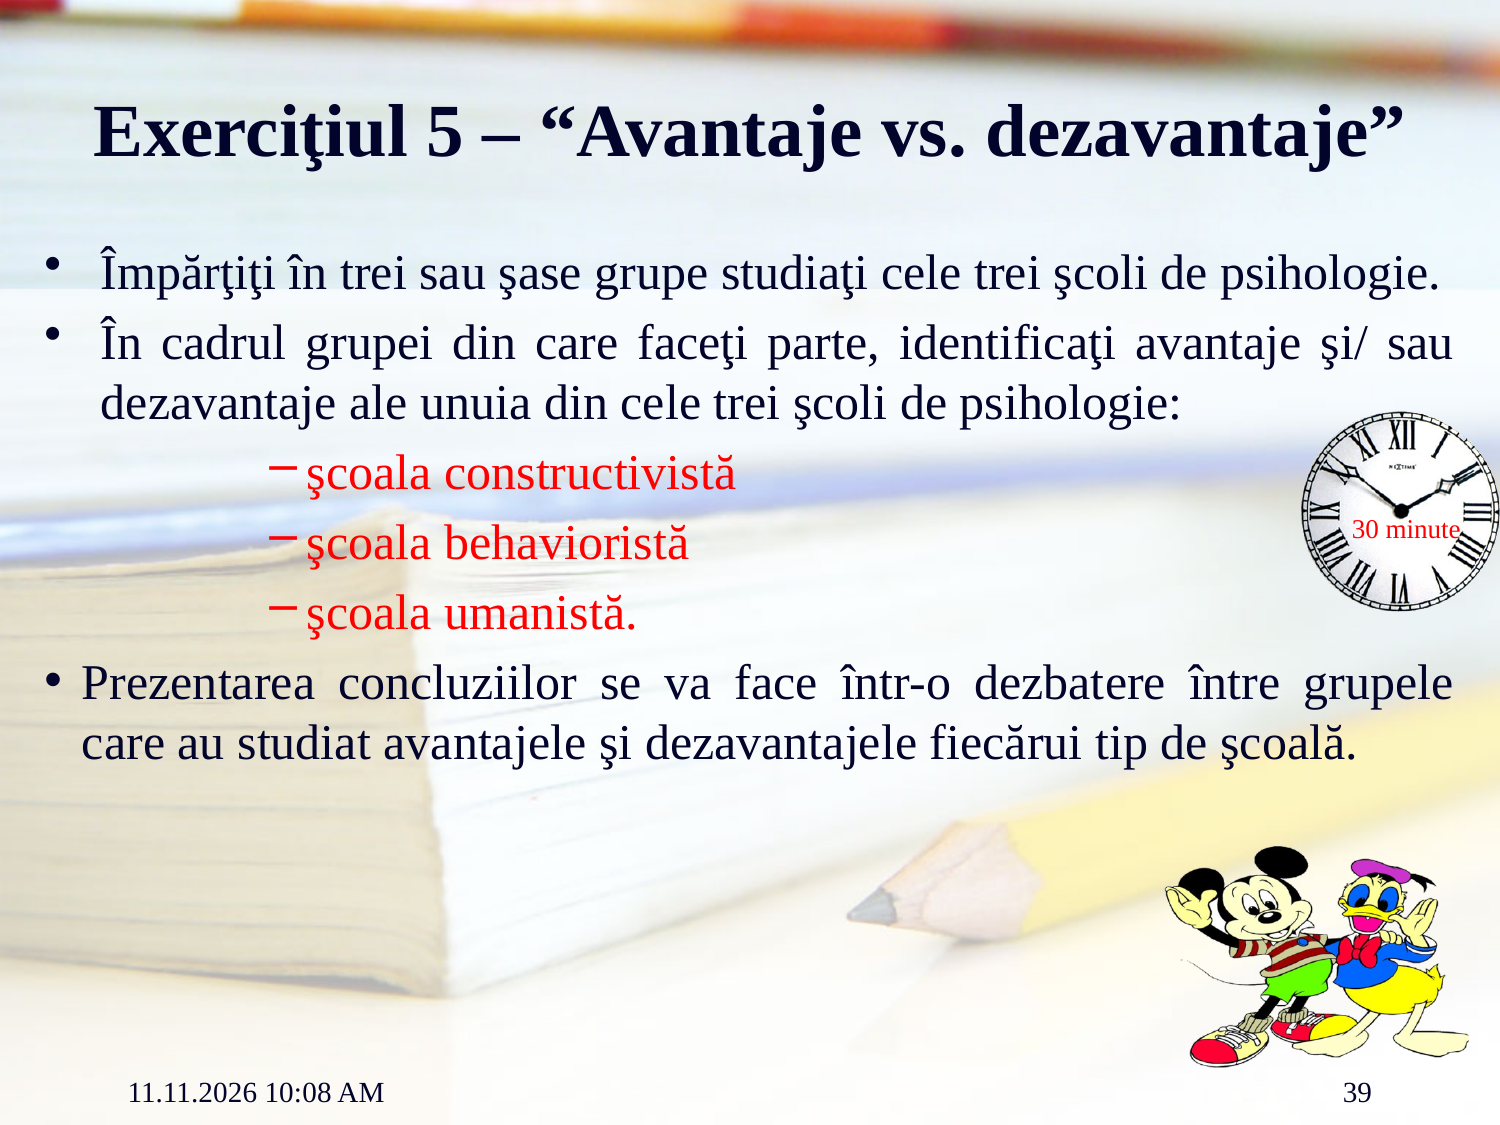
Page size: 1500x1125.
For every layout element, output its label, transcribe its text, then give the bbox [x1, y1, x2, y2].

title Exerciţiul 5 – “Avantaje vs. dezavantaje” [29, 32, 1471, 221]
list Împărţiţi în trei sau şase grupe studiaţi cele trei şcoli de psihologie. În cadrul grupei din care faceţi parte, identificaţi avantaje şi/ sau dezavantaje ale unuia din cele trei şcoli de psihologie: şcoala constructivistă şcoala behavioristă şcoala umanistă. Prezentarea concluziilor se va face într-o dezbatere între grupele care au studiat avantajele şi dezavantajele fiecărui tip de şcoală. [29, 231, 1471, 1044]
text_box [1300, 409, 1500, 612]
picture [0, 0, 1500, 1125]
slide_number 39 [1074, 1065, 1388, 1114]
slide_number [112, 1065, 426, 1114]
